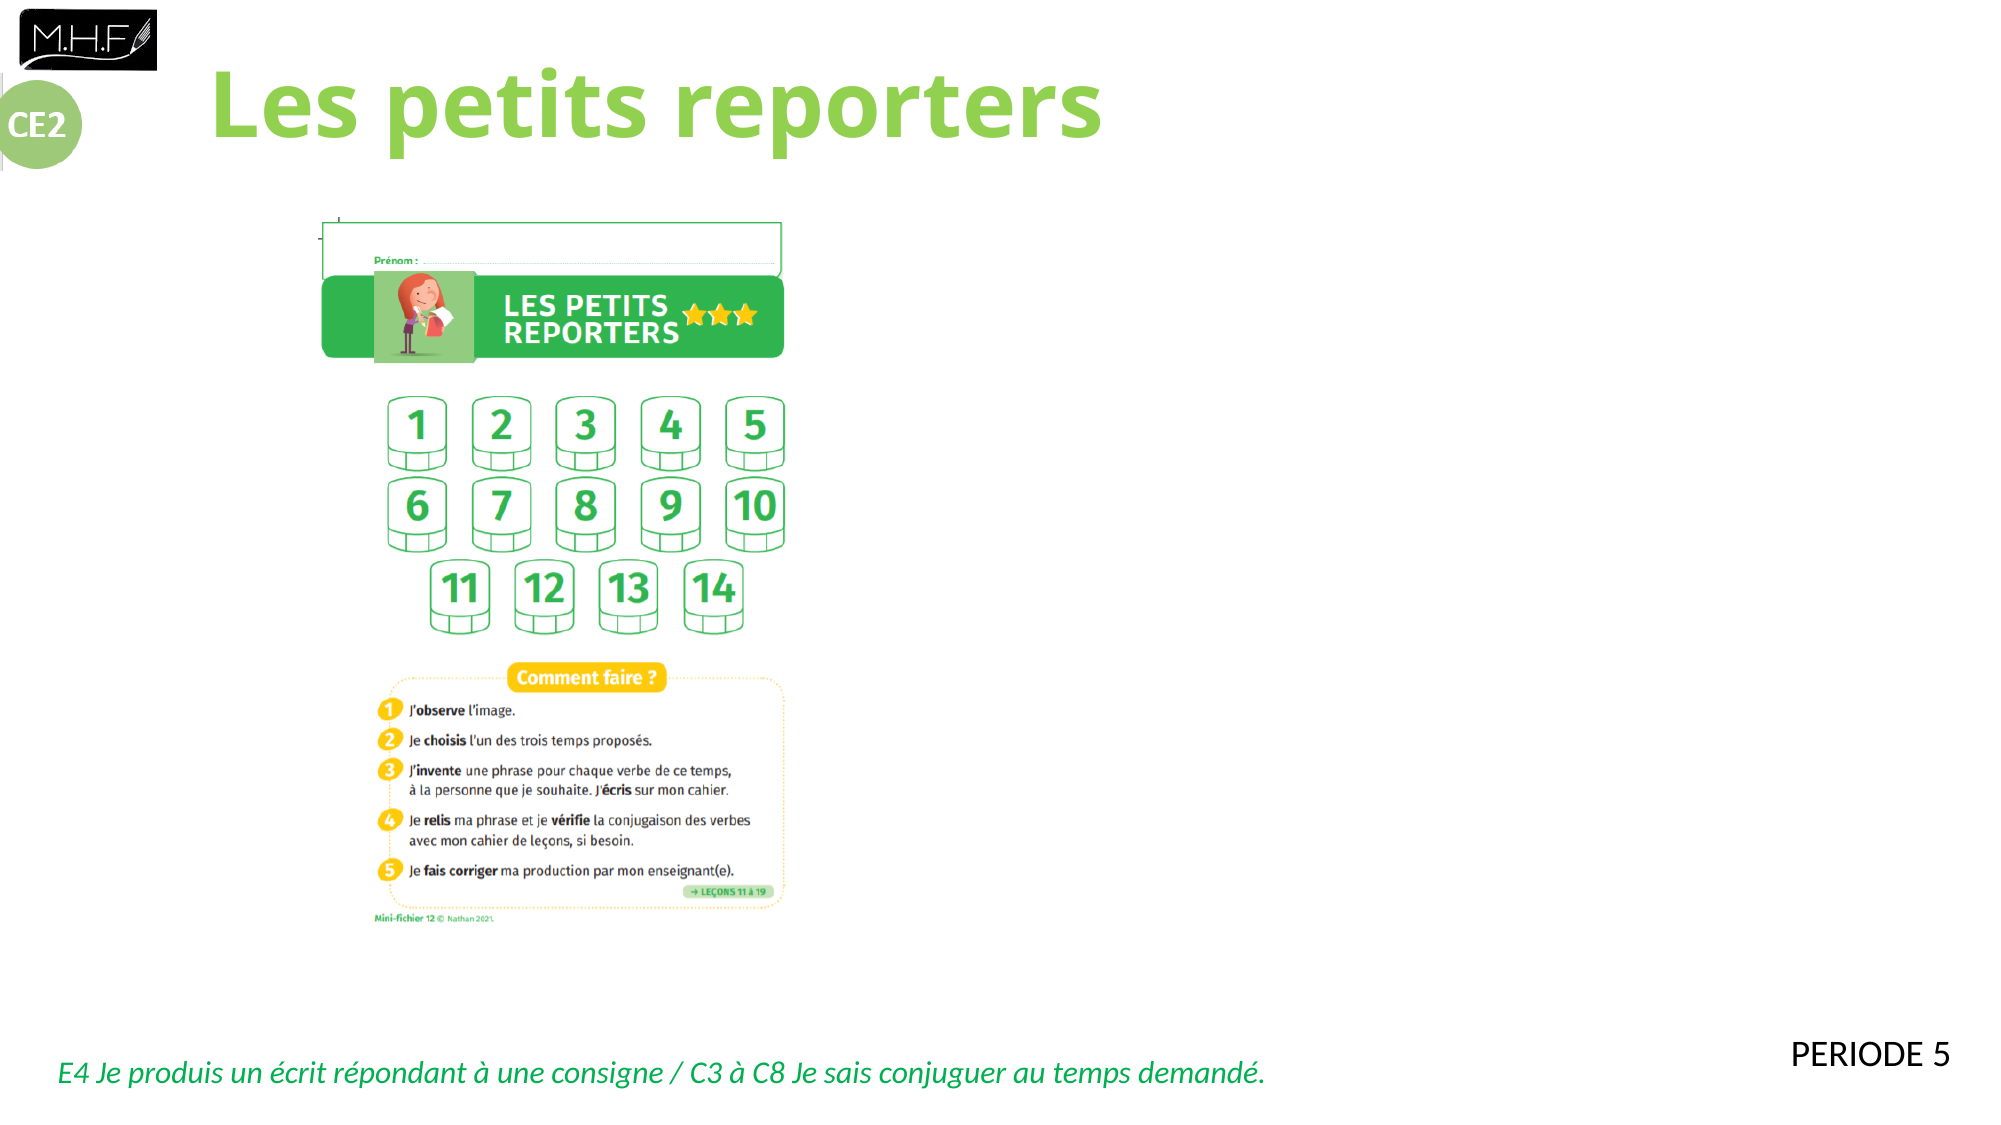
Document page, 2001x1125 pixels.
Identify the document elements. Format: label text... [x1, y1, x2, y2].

picture [318, 217, 806, 935]
picture [0, 7, 157, 171]
title Les petits reporters [193, 0, 1917, 218]
text_box PERIODE 5 [1362, 1021, 1967, 1082]
text_box E4 Je produis un écrit répondant à une consigne / C3 à C8 Je sais conjuguer au temps demandé. [42, 1044, 1544, 1098]
